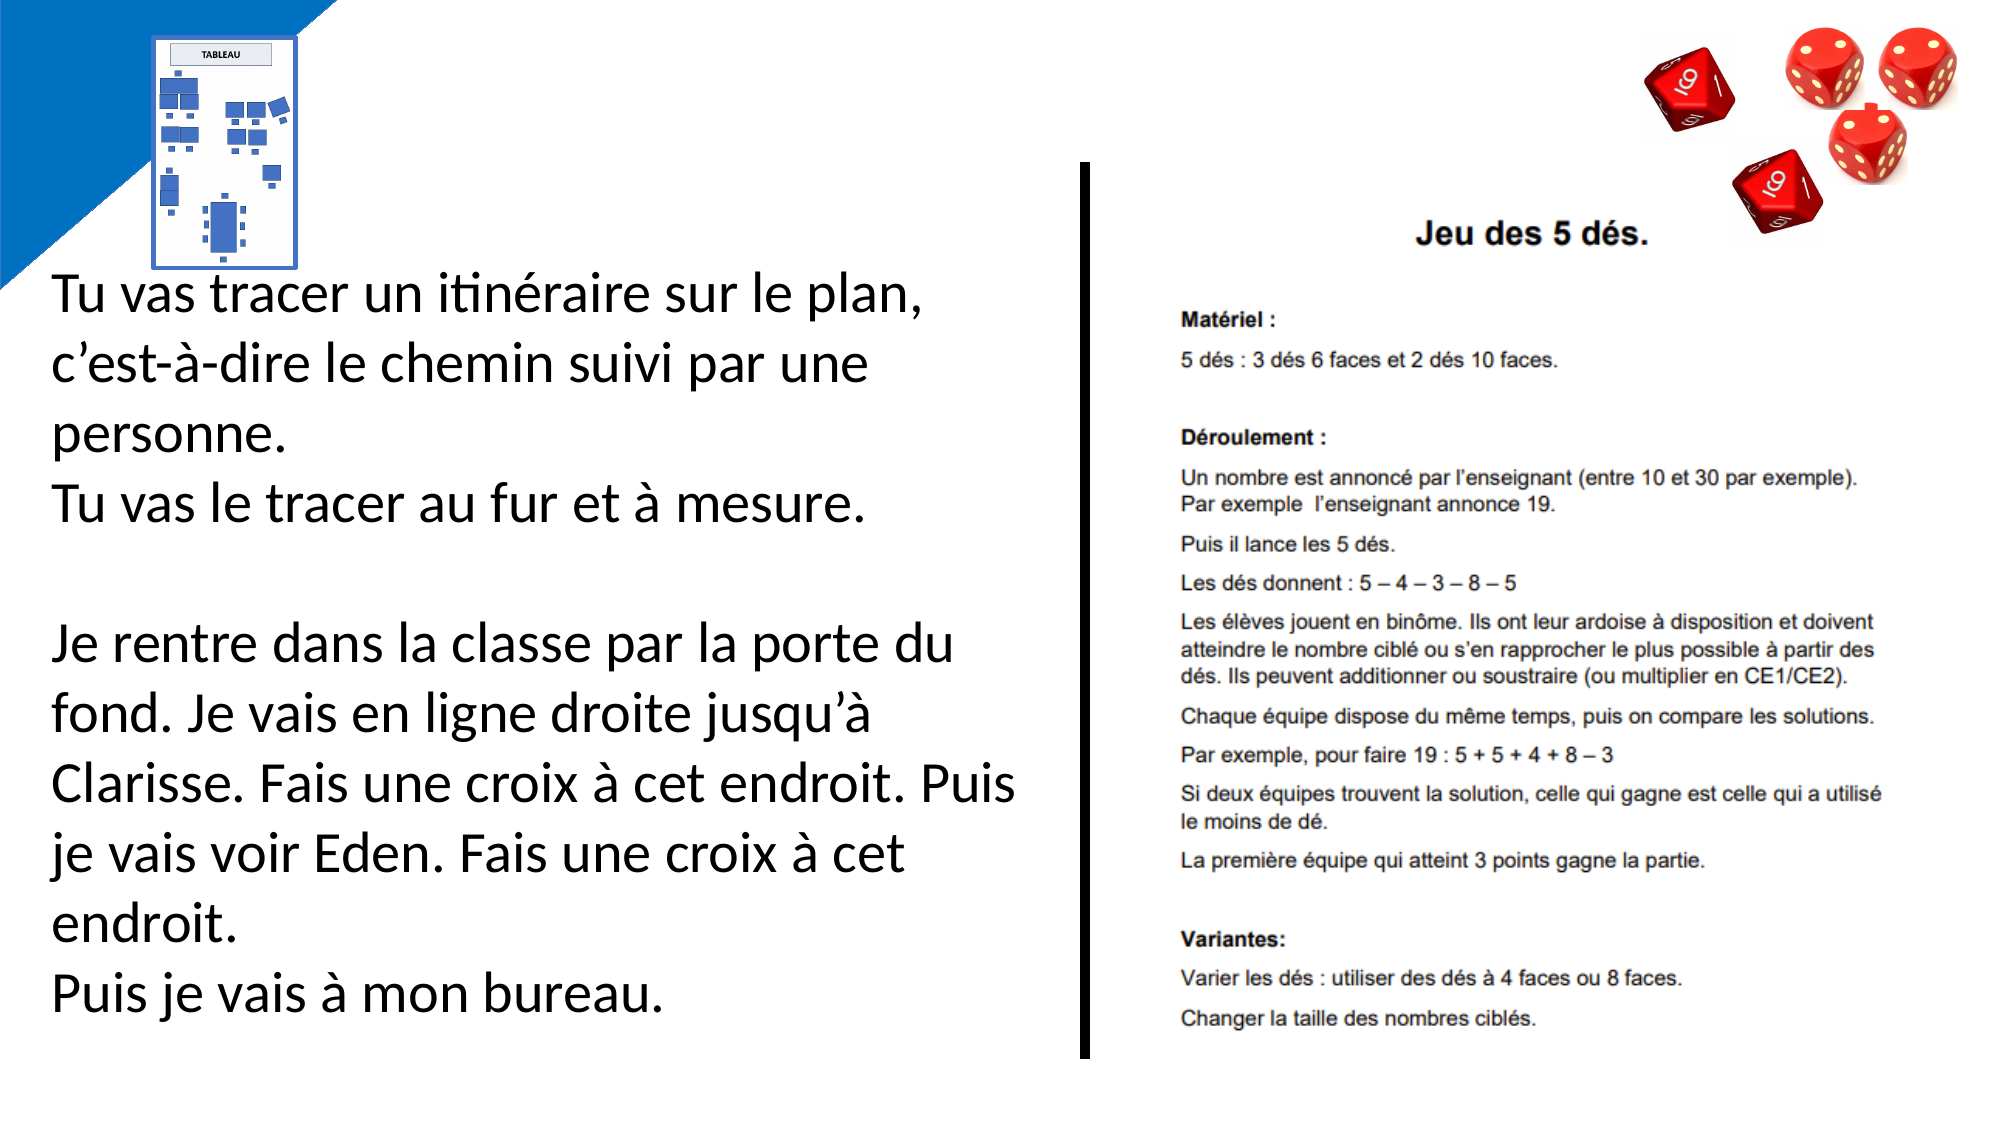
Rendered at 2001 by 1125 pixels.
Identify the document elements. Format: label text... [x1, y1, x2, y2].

picture [155, 39, 294, 266]
text_box Tu vas tracer un itinéraire sur le plan, c’est-à-dire le chemin suivi par une personne. Tu vas le tracer au fur et à mesure. Je rentre dans la classe par la porte du fond. Je vais en ligne droite jusqu’à Clarisse. Fais une croix à cet endroit. Puis je vais voir Eden. Fais une croix à cet endroit. Puis je vais à mon bureau. [37, 246, 1055, 1032]
picture [1146, 27, 1959, 1060]
text_box [0, 0, 337, 290]
